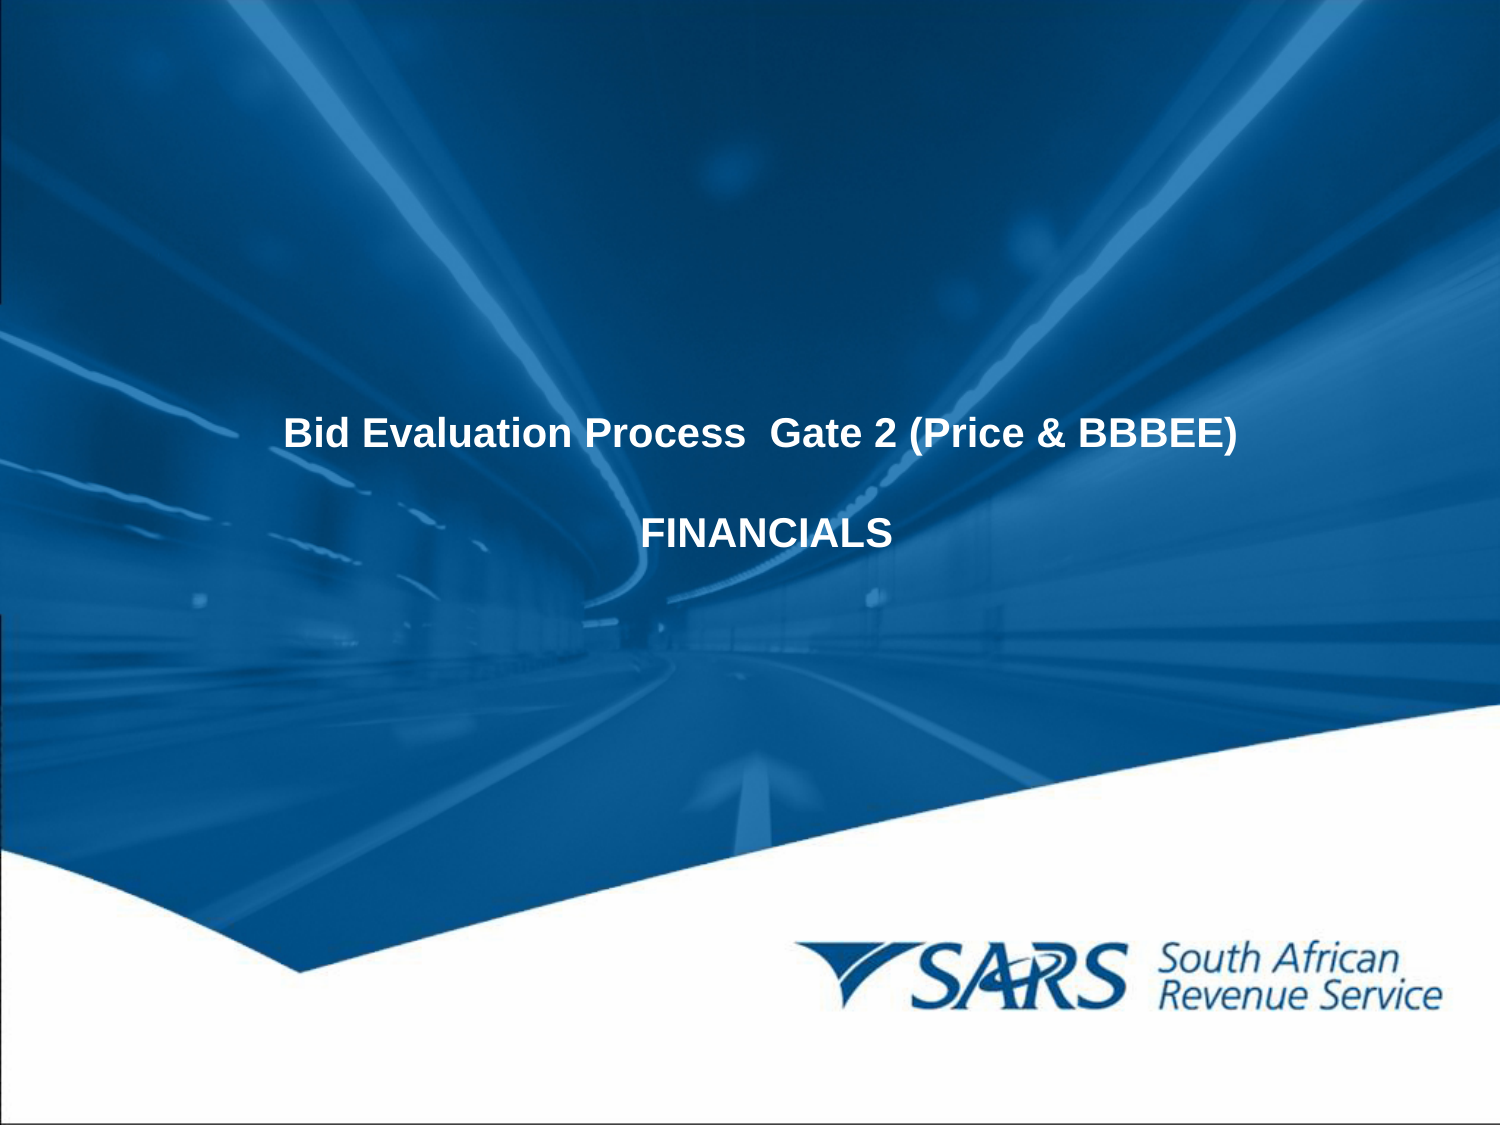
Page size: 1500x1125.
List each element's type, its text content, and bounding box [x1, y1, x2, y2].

picture [0, 0, 1500, 1125]
subtitle Bid Evaluation Process Gate 2 (Price & BBBEE) FINANCIALS [90, 365, 1443, 558]
